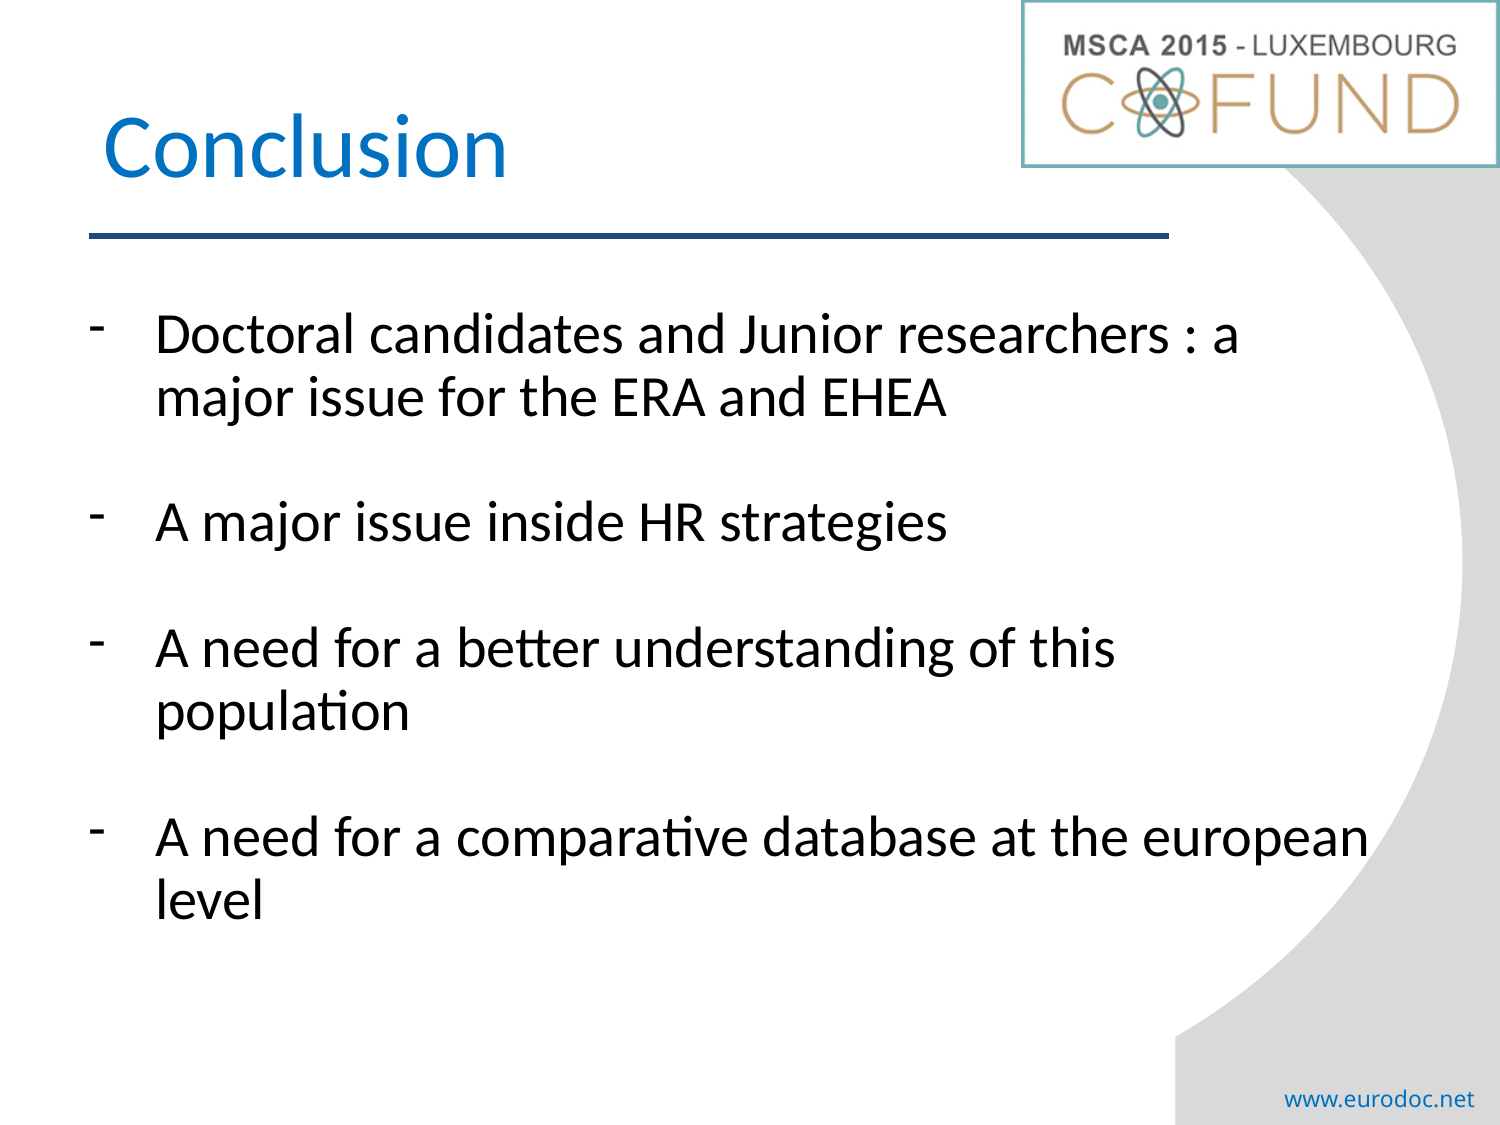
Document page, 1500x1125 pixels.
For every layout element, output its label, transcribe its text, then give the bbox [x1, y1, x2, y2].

picture [1021, 0, 1500, 168]
list Doctoral candidates and Junior researchers : a major issue for the ERA and EHEA A major issue inside HR strategies A need for a better understanding of this population A need for a comparative database at the european level [64, 295, 1388, 1004]
title Conclusion [88, 59, 1176, 237]
